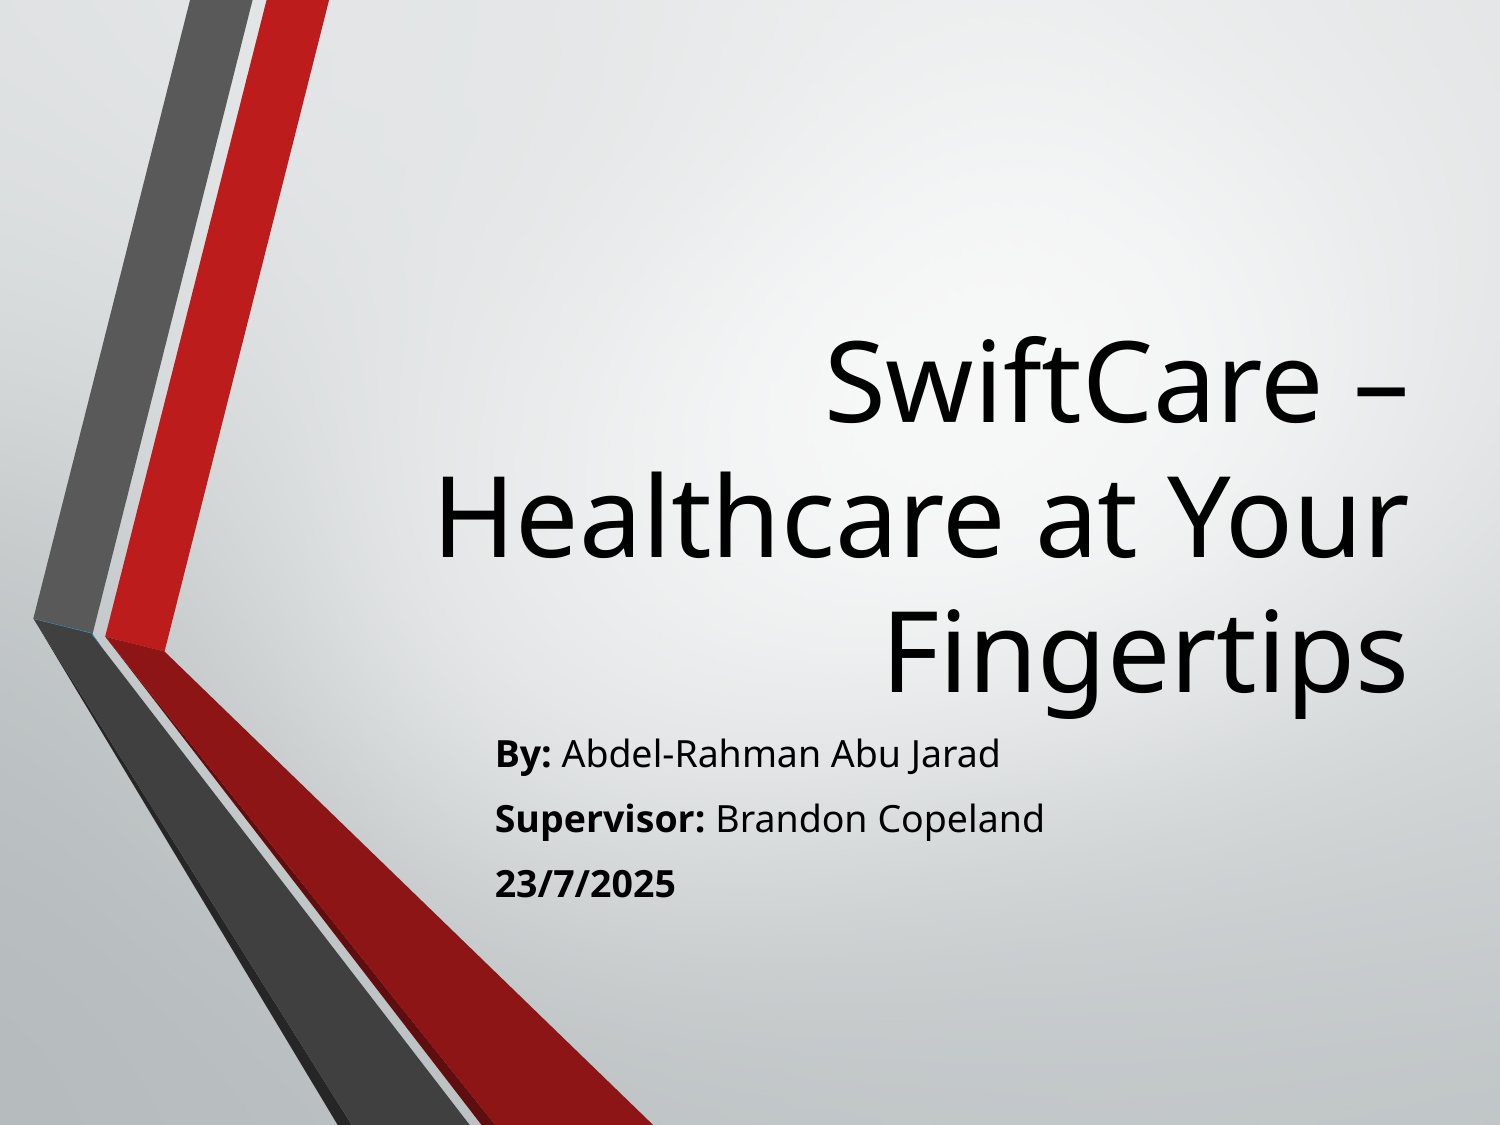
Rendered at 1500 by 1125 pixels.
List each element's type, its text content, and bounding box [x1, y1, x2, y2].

title SwiftCare – Healthcare at Your Fingertips [285, 149, 1425, 723]
subtitle By: Abdel-Rahman Abu Jarad Supervisor: Brandon Copeland 23/7/2025 [479, 722, 1425, 947]
